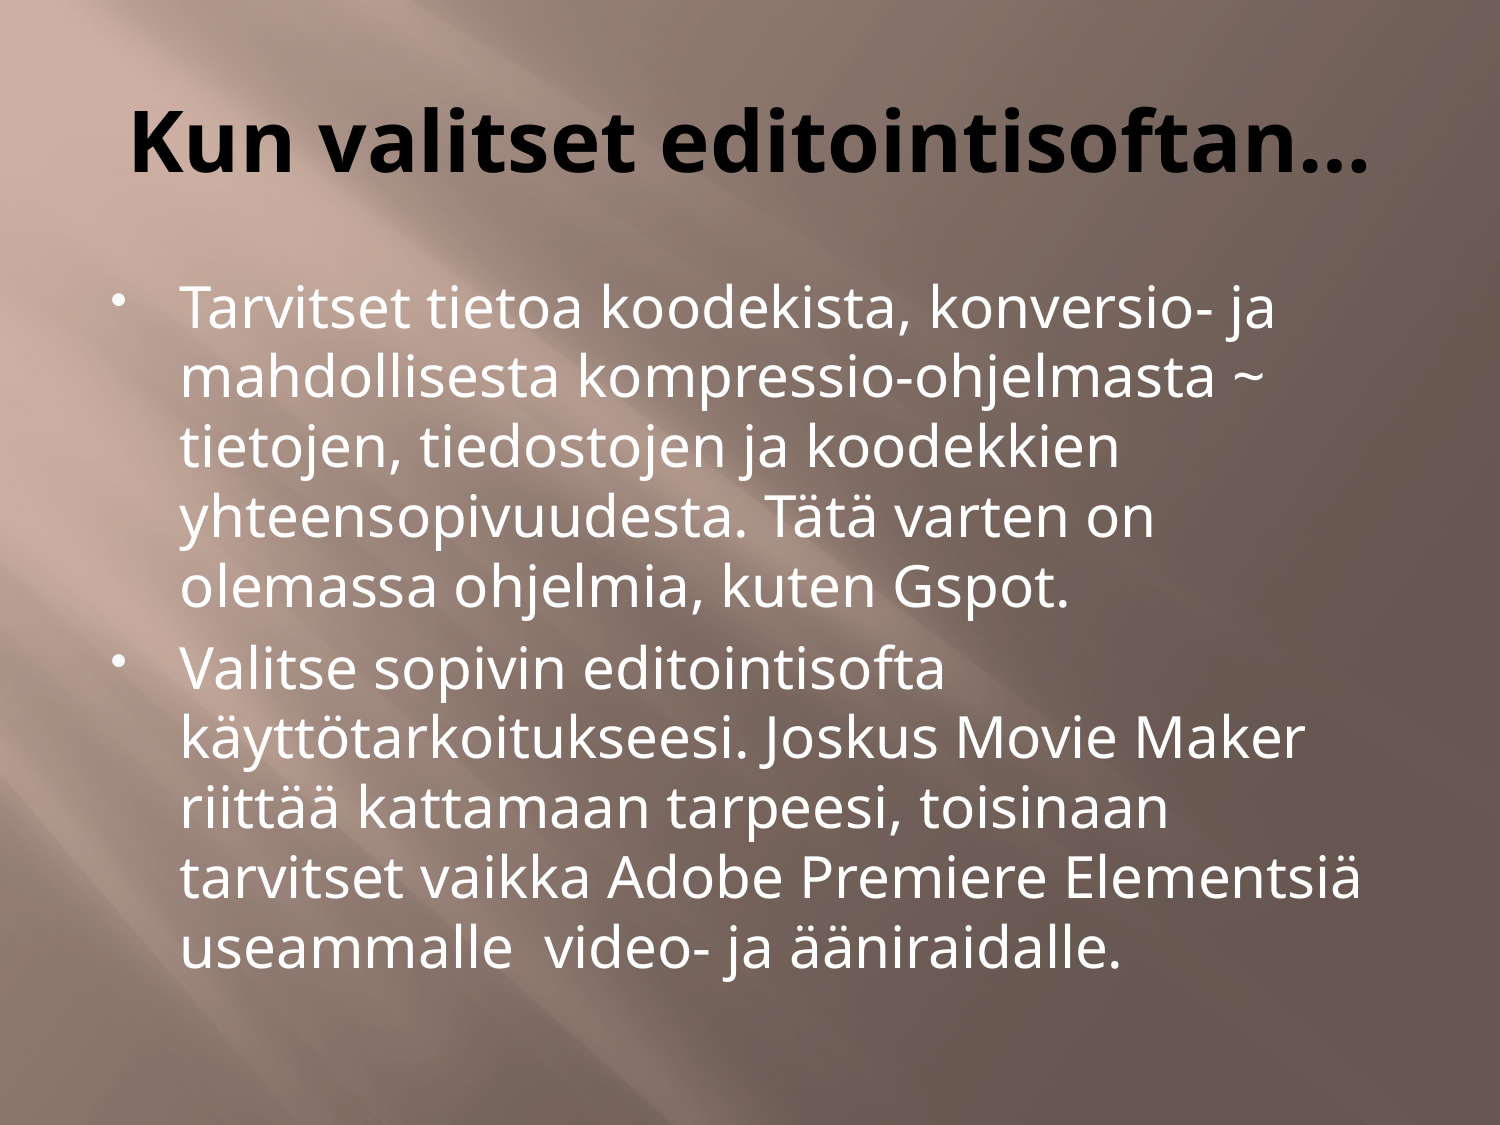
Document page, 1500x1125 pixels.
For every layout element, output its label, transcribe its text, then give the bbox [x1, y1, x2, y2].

list Tarvitset tietoa koodekista, konversio- ja mahdollisesta kompressio-ohjelmasta ~ tietojen, tiedostojen ja koodekkien yhteensopivuudesta. Tätä varten on olemassa ohjelmia, kuten Gspot. Valitse sopivin editointisofta käyttötarkoitukseesi. Joskus Movie Maker riittää kattamaan tarpeesi, toisinaan tarvitset vaikka Adobe Premiere Elementsiä useammalle video- ja ääniraidalle. [75, 262, 1425, 1035]
title Kun valitset editointisoftan… [75, 45, 1425, 233]
